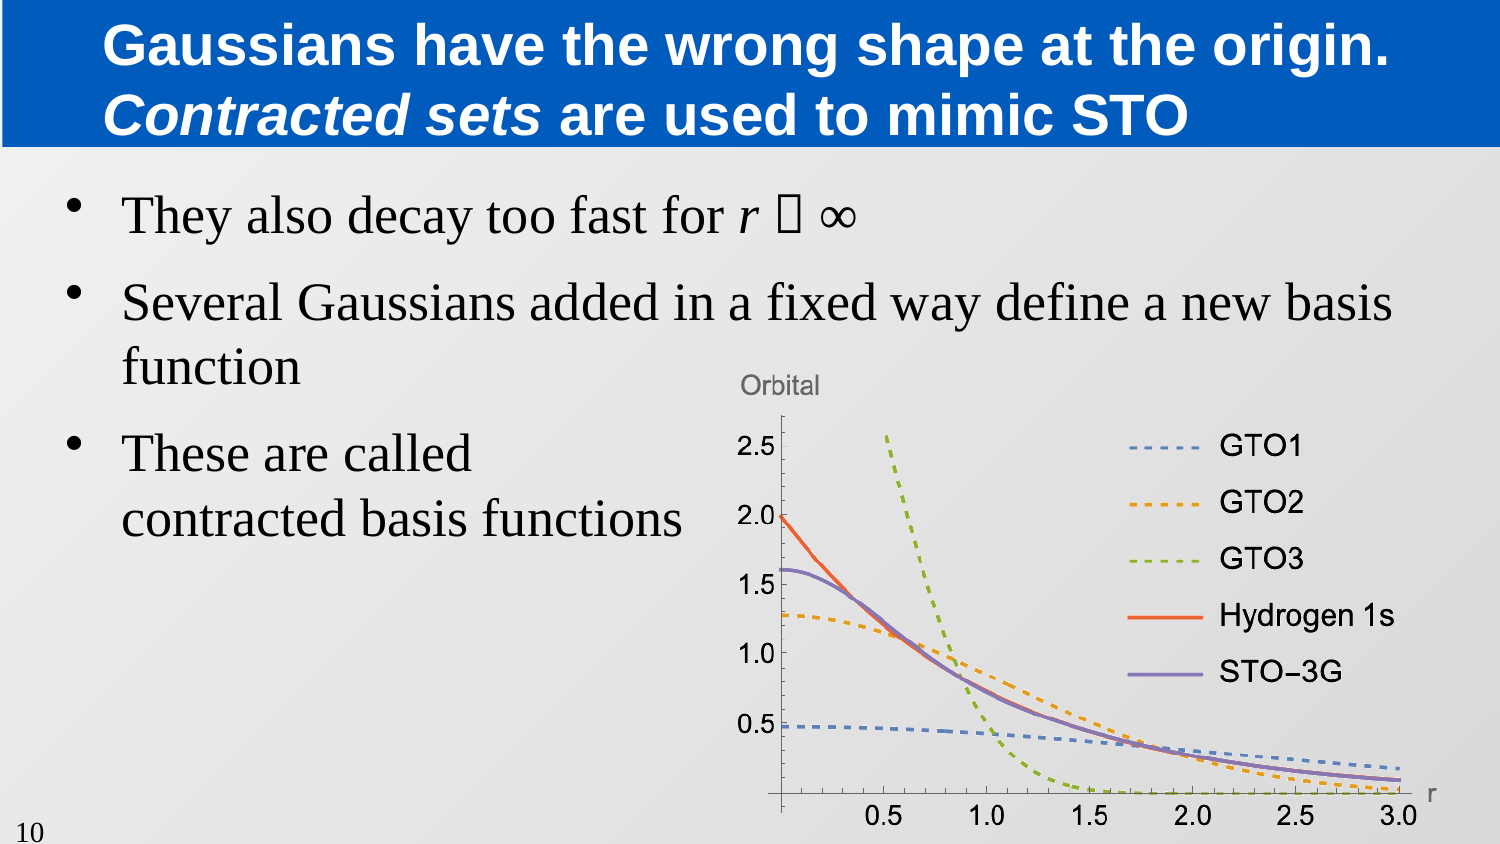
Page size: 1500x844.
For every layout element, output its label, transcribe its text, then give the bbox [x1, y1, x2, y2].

list They also decay too fast for r  ∞ Several Gaussians added in a fixed way define a new basis function These are called contracted basis functions [49, 171, 1488, 760]
title Gaussians have the wrong shape at the origin. Contracted sets are used to mimic STO [87, 0, 1413, 147]
slide_number 10 [0, 806, 101, 844]
picture [737, 369, 1438, 833]
